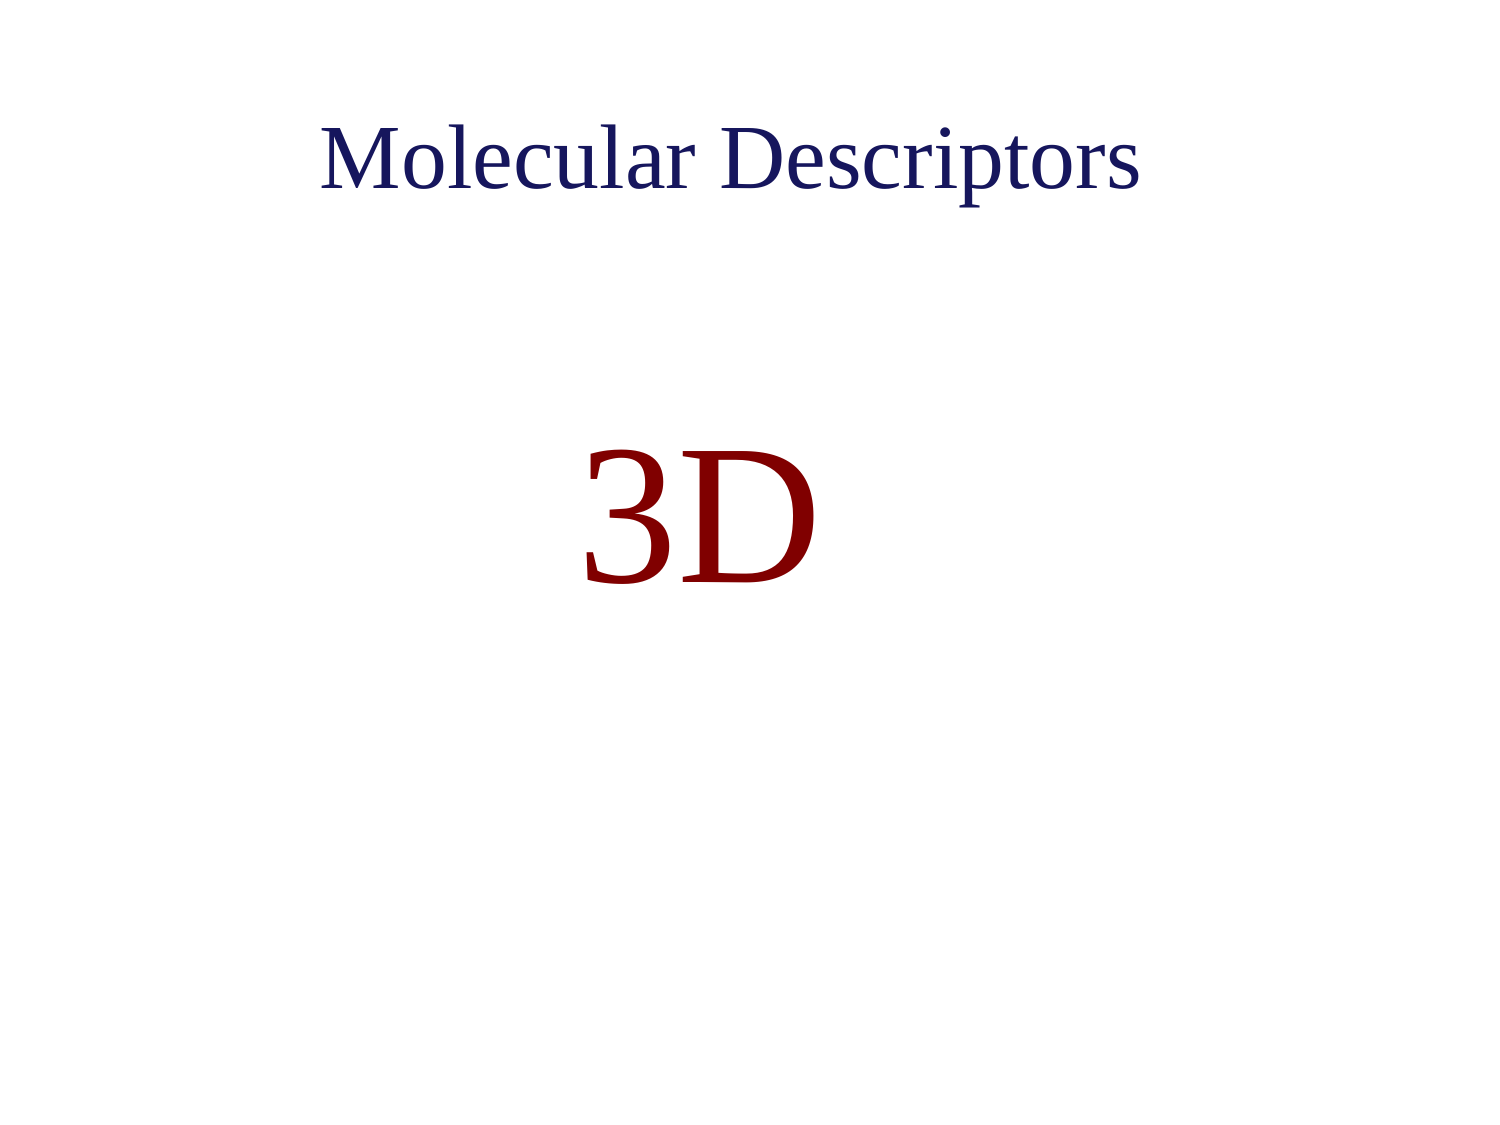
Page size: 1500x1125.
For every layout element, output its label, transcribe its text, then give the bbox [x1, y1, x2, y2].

list 3D [562, 374, 1055, 730]
title Molecular Descriptors [105, 58, 1381, 247]
